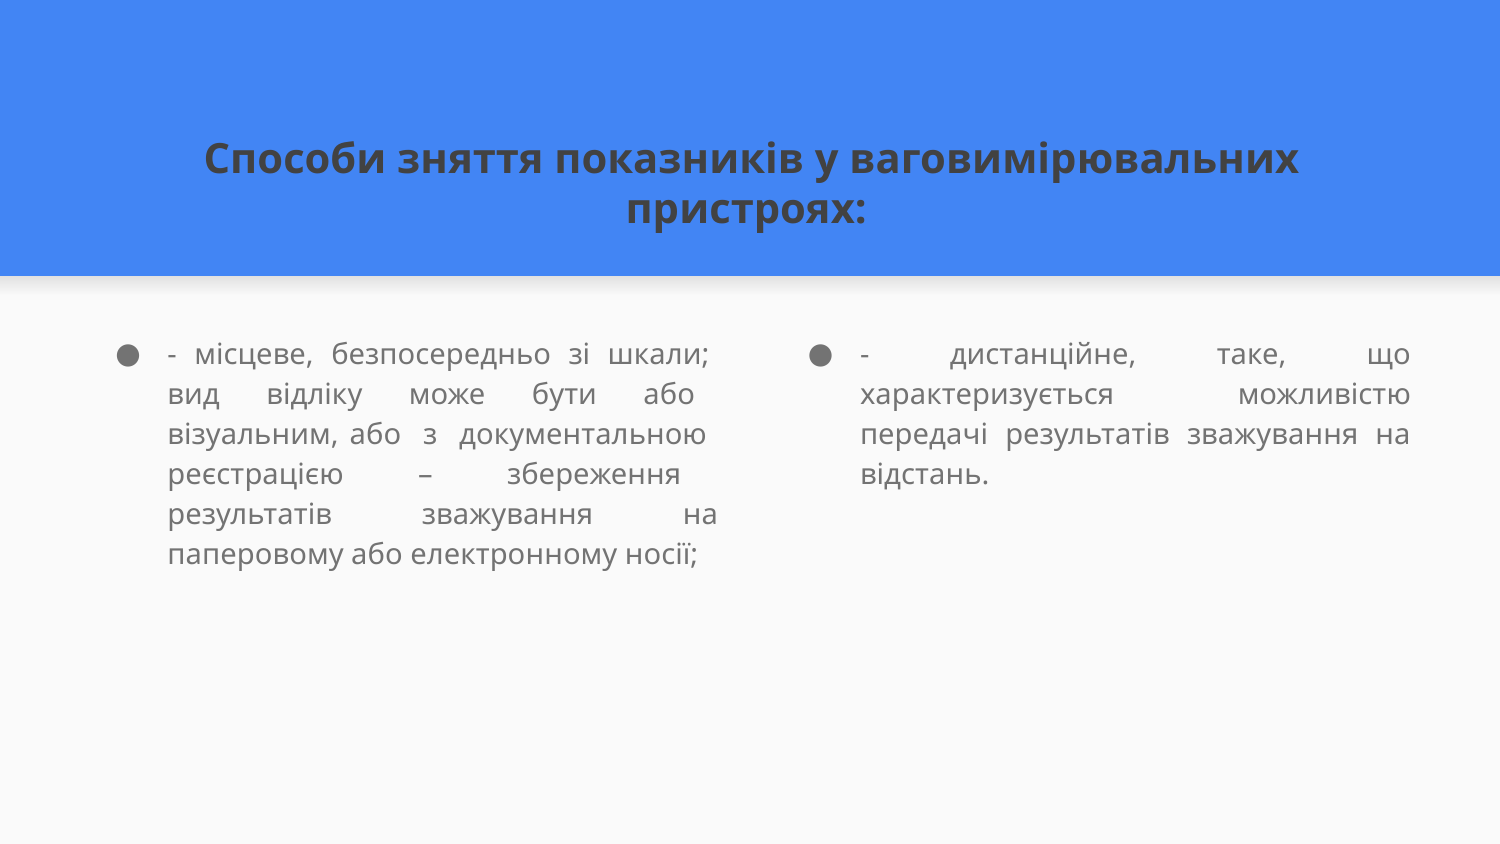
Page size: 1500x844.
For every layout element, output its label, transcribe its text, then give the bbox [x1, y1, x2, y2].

list - місцеве, безпосередньо зі шкали; вид відліку може бути або візуальним, або з документальною реєстрацією – збереження результатів зважування на паперовому або електронному носії; [77, 314, 734, 760]
list - дистанційне, таке, що характеризується можливістю передачі результатів зважування на відстань. [770, 314, 1427, 760]
title Способи зняття показників у ваговимірювальних пристроях: [77, 121, 1427, 248]
